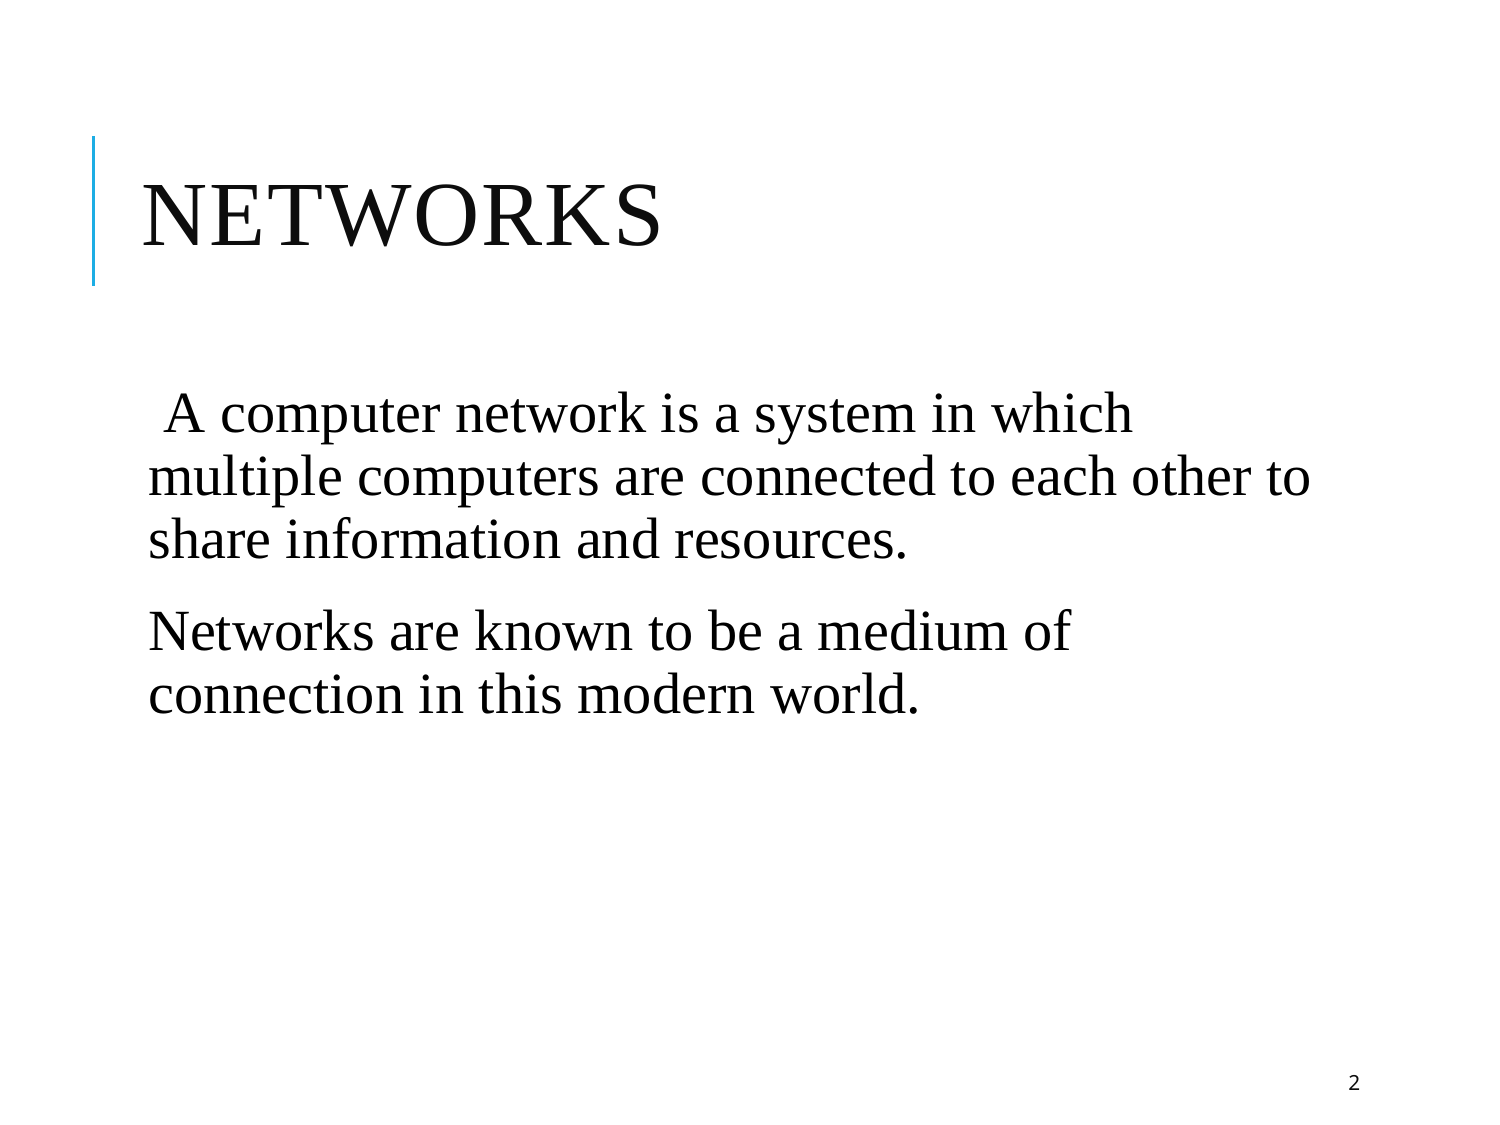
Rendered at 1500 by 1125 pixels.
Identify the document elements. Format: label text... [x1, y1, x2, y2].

title Networks [126, 96, 1322, 342]
list A computer network is a system in which multiple computers are connected to each other to share information and resources. Networks are known to be a medium of connection in this modern world. [126, 375, 1322, 1035]
slide_number 2 [1333, 1061, 1454, 1107]
